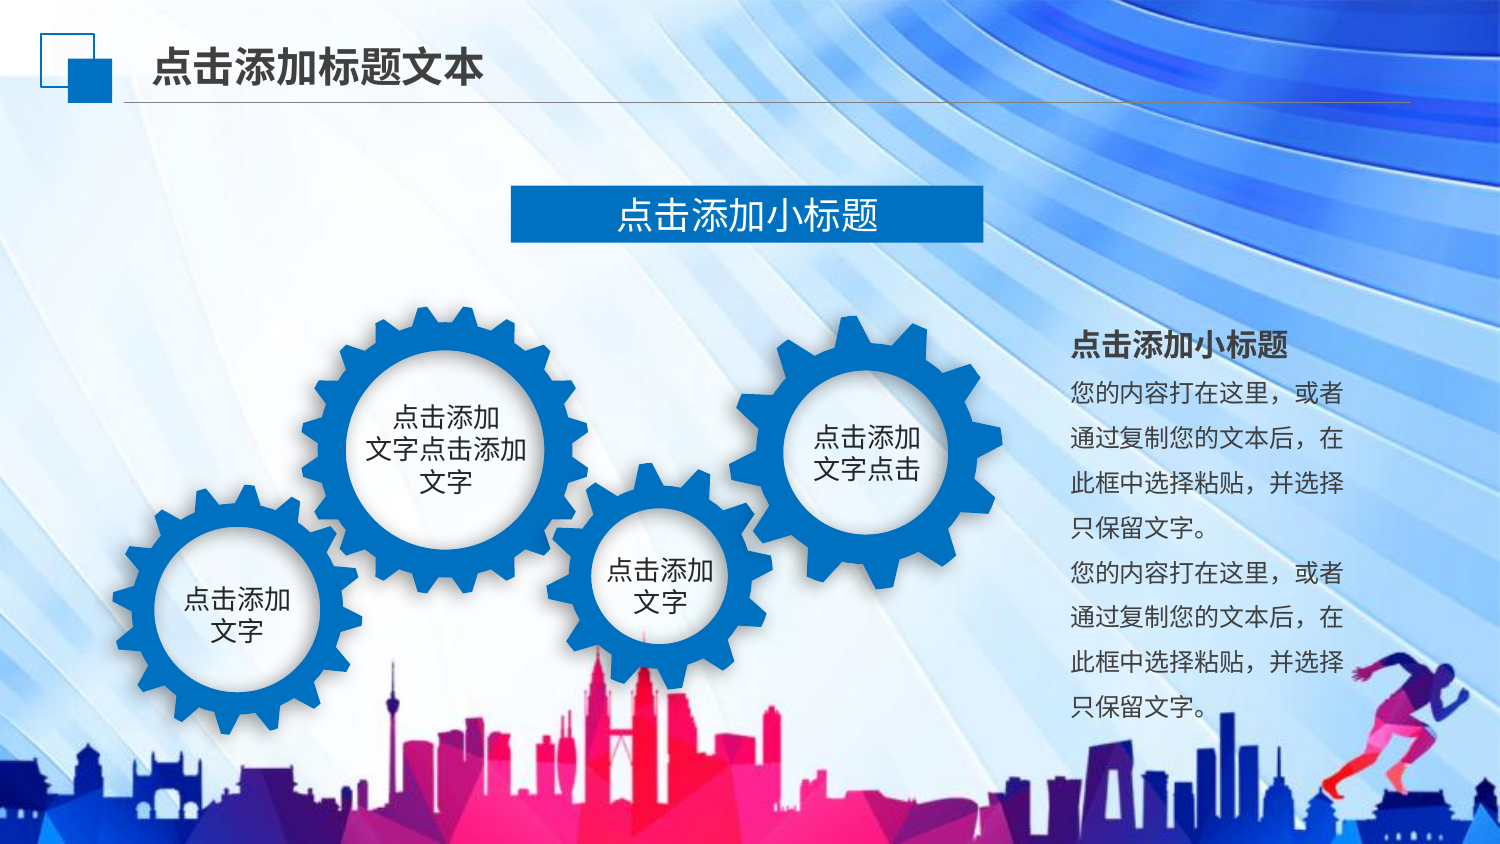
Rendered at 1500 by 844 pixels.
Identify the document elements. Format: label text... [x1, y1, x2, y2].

text_box 点击添加 文字 [601, 547, 707, 624]
text_box [728, 315, 1003, 590]
text_box 点击添加标题文本 [136, 33, 501, 99]
text_box 点击添加 文字点击 [794, 414, 928, 491]
text_box 点击添加 文字点击添加 文字 [356, 394, 524, 503]
text_box [112, 484, 363, 735]
picture [0, 0, 1500, 844]
text_box 点击添加小标题 [509, 183, 985, 245]
text_box [301, 306, 589, 594]
text_box [546, 462, 773, 690]
text_box 点击添加小标题 您的内容打在这里，或者通过复制您的文本后，在此框中选择粘贴，并选择只保留文字。 您的内容打在这里，或者通过复制您的文本后，在此框中选择粘贴，并选择只保留文字。 [1058, 300, 1378, 728]
text_box 点击添加 文字 [168, 576, 300, 653]
